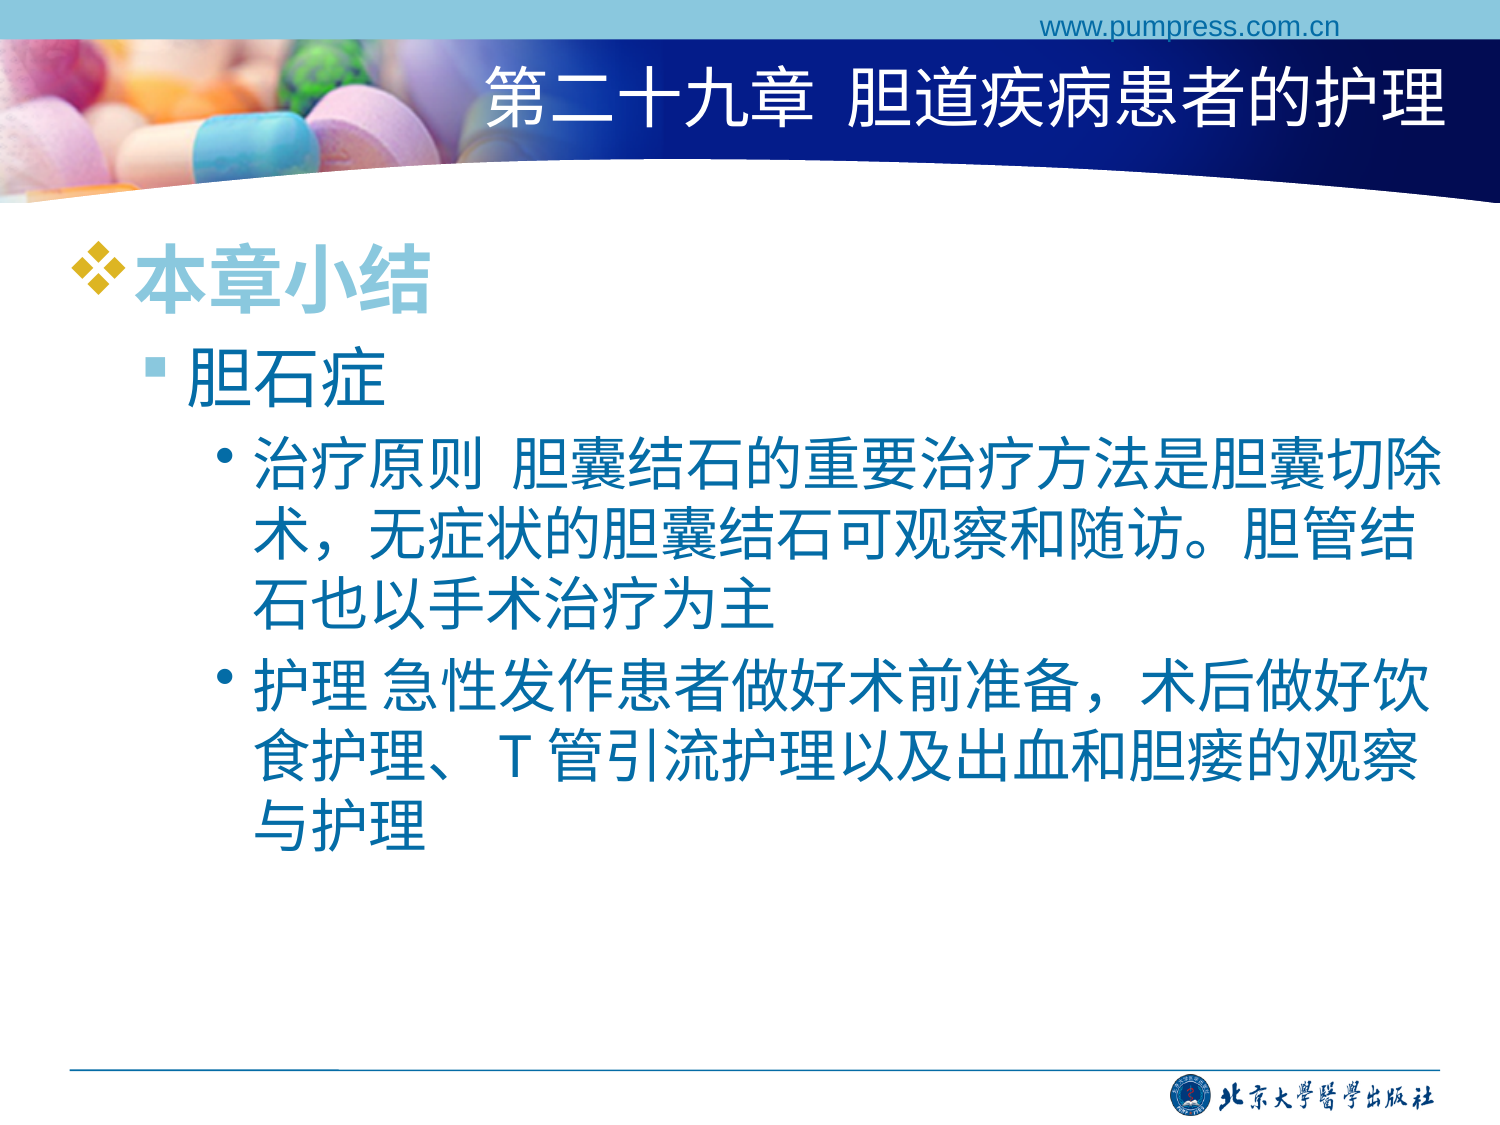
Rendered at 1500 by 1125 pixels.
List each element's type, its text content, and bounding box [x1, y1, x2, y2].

picture [0, 40, 1500, 203]
list 本章小结 胆石症 治疗原则 胆囊结石的重要治疗方法是胆囊切除术，无症状的胆囊结石可观察和随访。胆管结石也以手术治疗为主 护理 急性发作患者做好术前准备，术后做好饮食护理、T管引流护理以及出血和胆瘘的观察与护理 [49, 224, 1463, 1026]
title 第二十九章 胆道疾病患者的护理 [137, 49, 1463, 143]
slide_number www.pumpress.com.cn [1025, 0, 1463, 38]
picture [1170, 1074, 1436, 1118]
